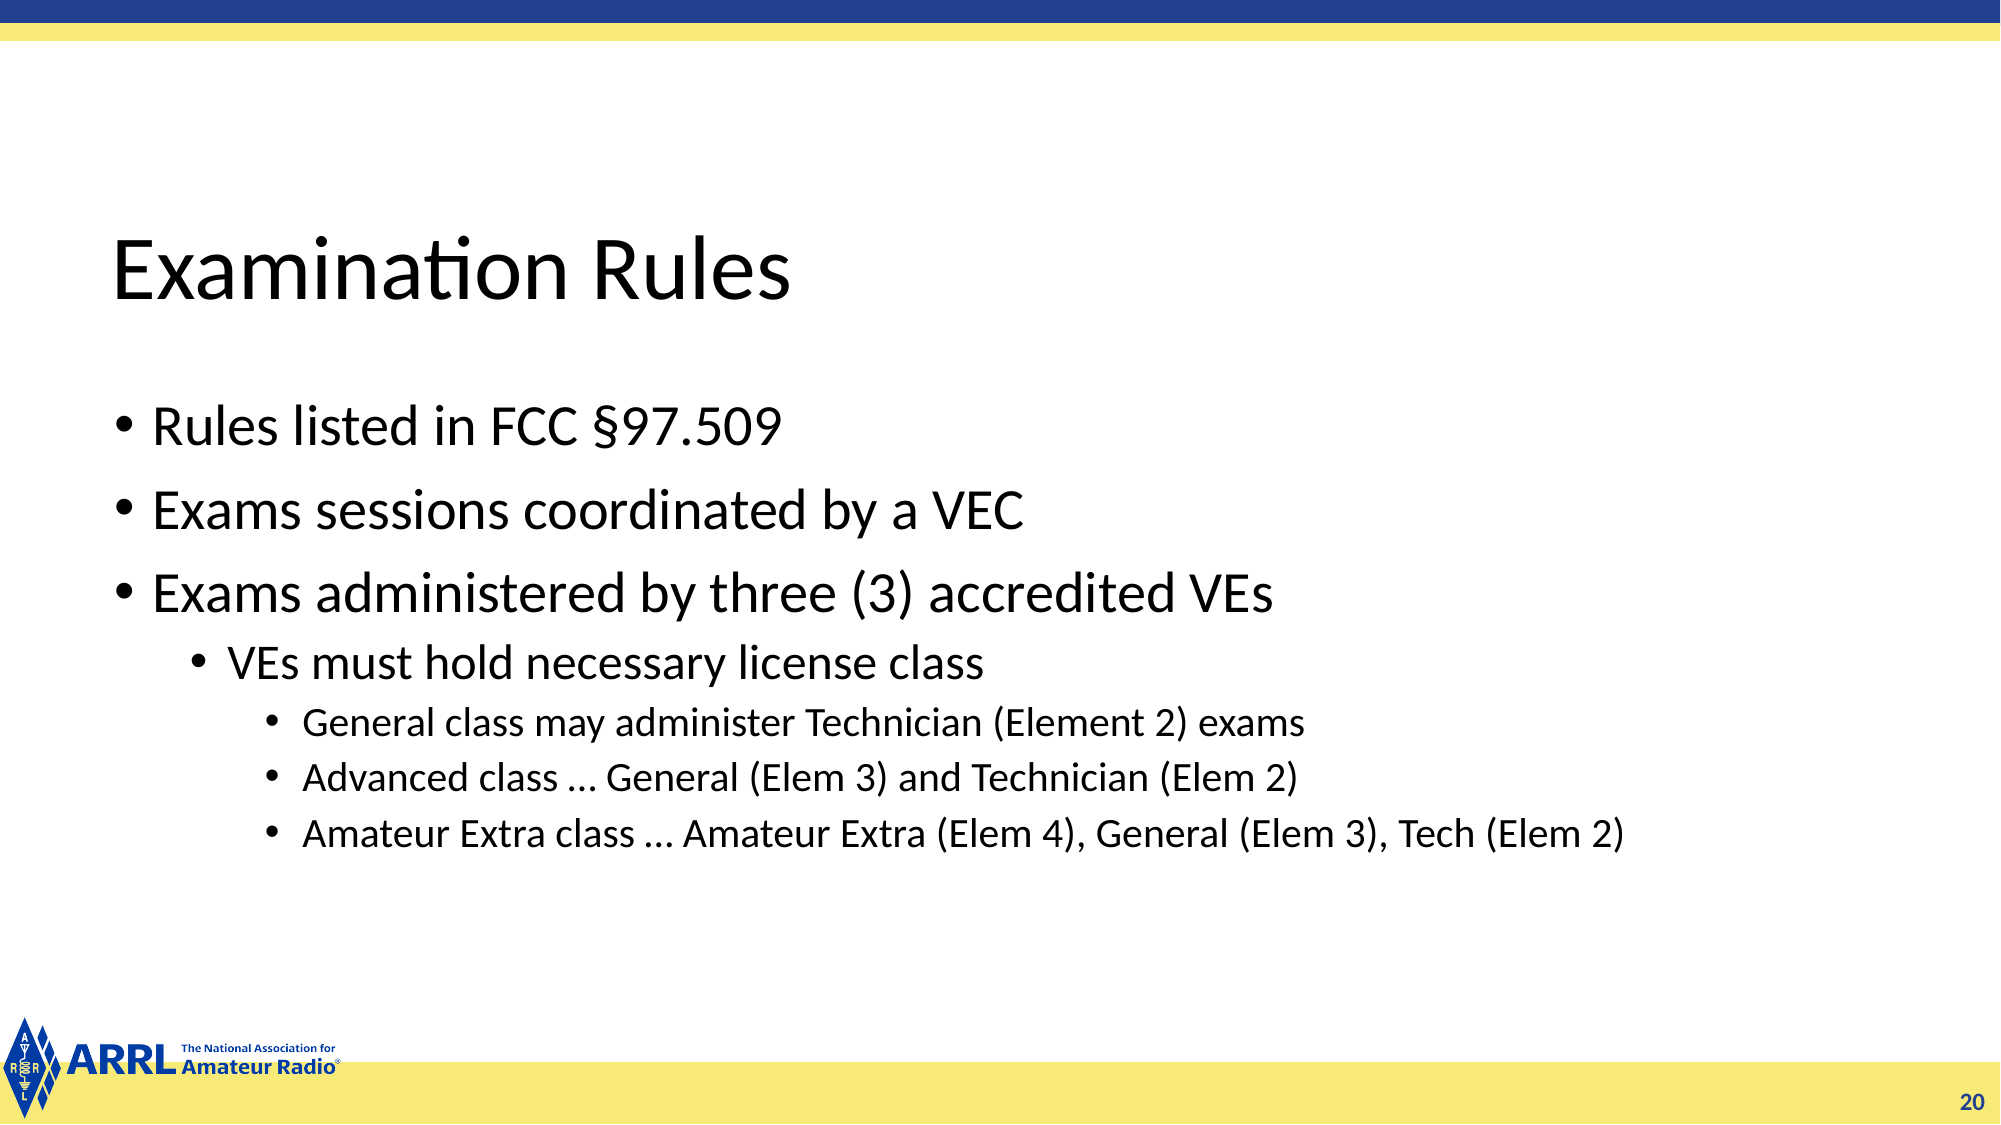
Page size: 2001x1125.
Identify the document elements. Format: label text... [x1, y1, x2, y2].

list Rules listed in FCC §97.509 Exams sessions coordinated by a VEC Exams administered by three (3) accredited VEs VEs must hold necessary license class General class may administer Technician (Element 2) exams Advanced class … General (Elem 3) and Technician (Elem 2) Amateur Extra class … Amateur Extra (Elem 4), General (Elem 3), Tech (Elem 2) [99, 387, 1963, 1075]
picture [1, 1015, 342, 1121]
title Examination Rules [96, 212, 1897, 356]
